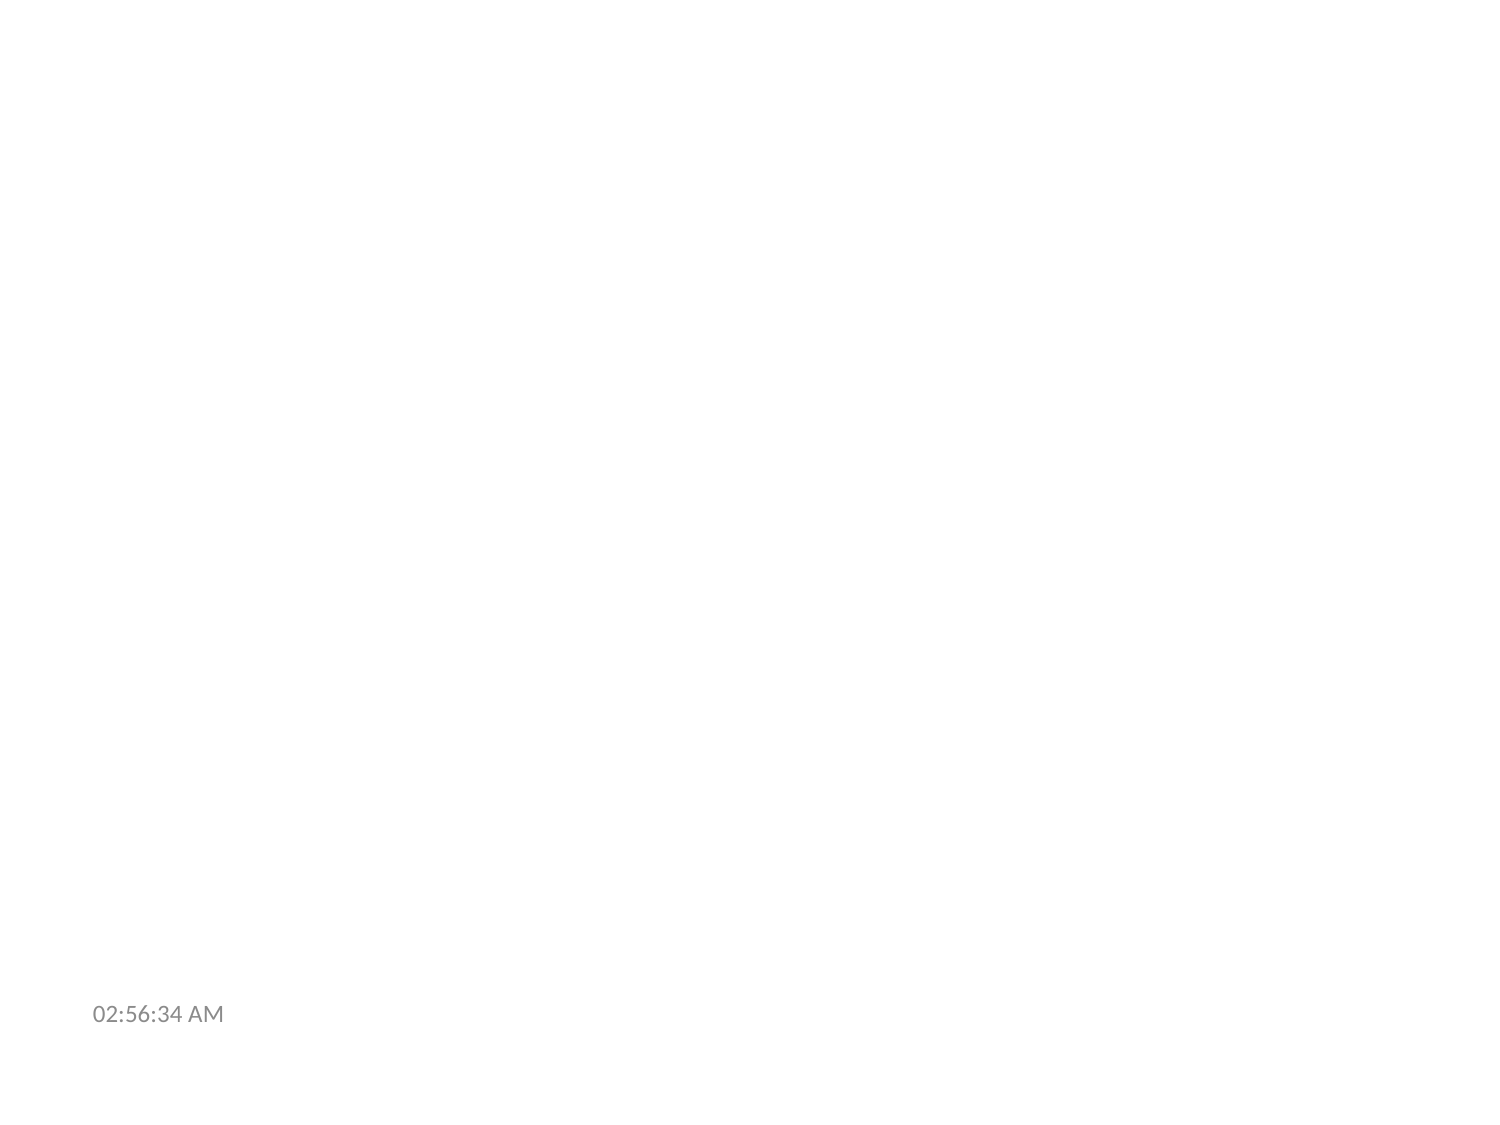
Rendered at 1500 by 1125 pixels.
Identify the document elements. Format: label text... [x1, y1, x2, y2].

text_box 3:35:09 PM [77, 982, 428, 1043]
